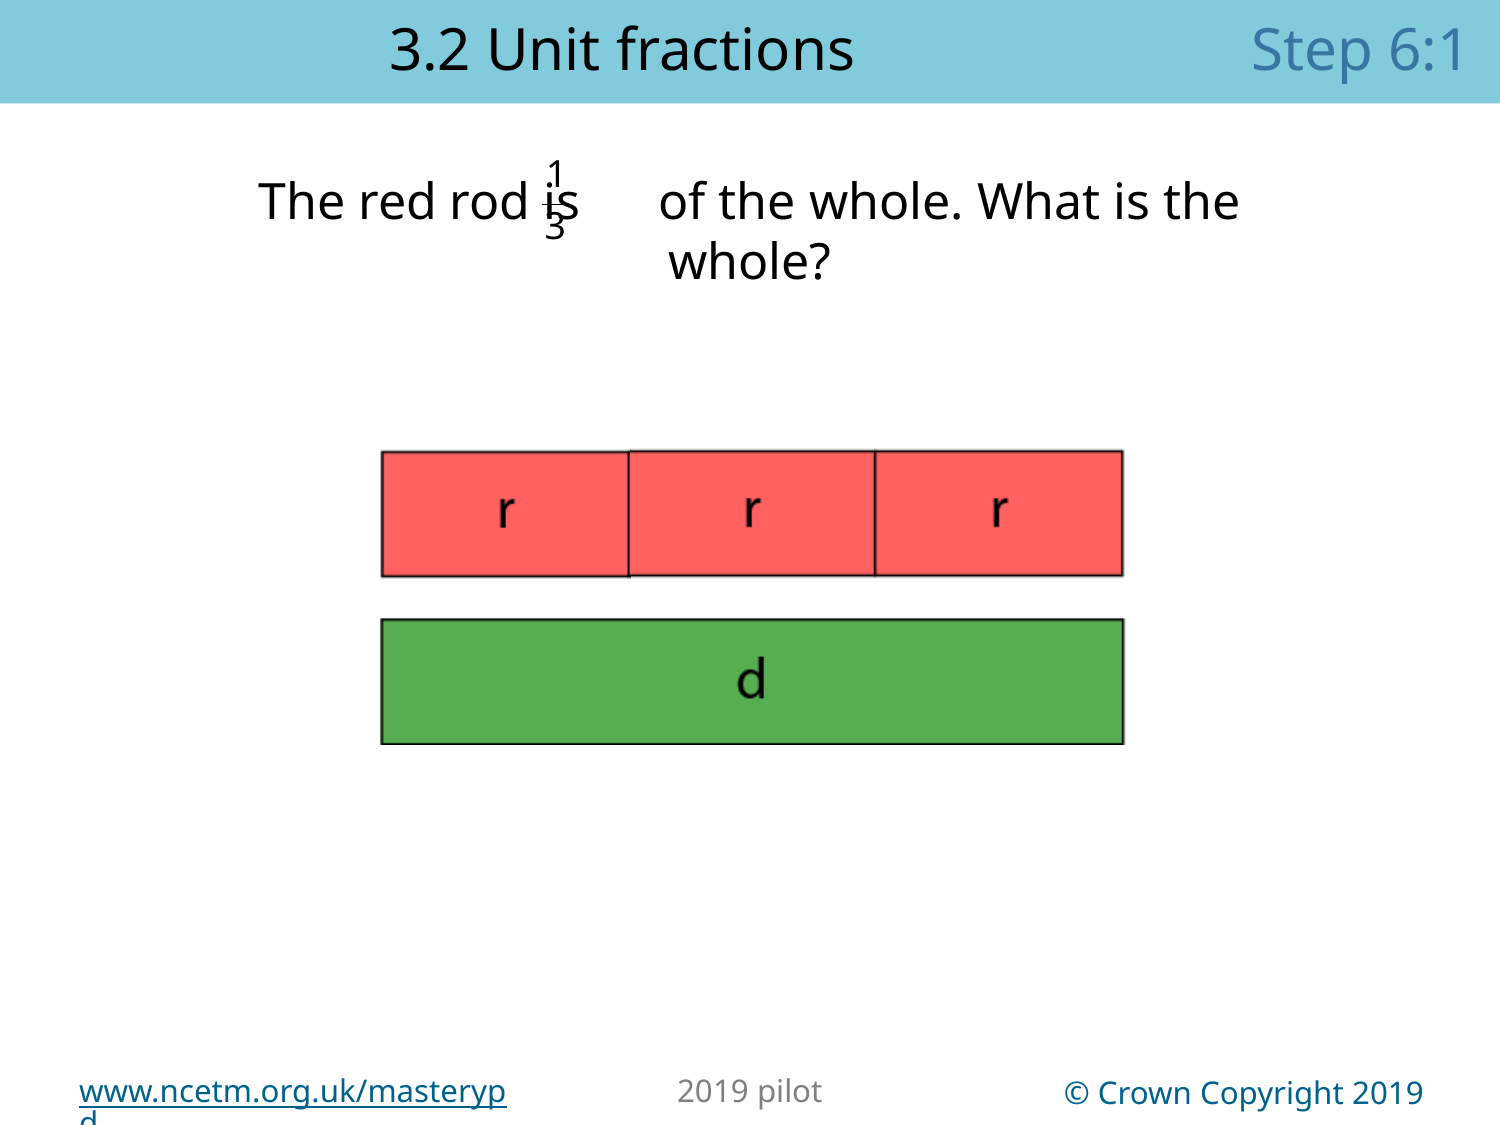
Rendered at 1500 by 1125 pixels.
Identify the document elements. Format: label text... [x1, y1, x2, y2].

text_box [538, 153, 572, 246]
picture [101, 426, 1169, 599]
list 3.2 Unit fractions Step 6:1 [0, 0, 1500, 104]
picture [371, 601, 1146, 769]
text_box The red rod is of the whole. What is the whole? [192, 162, 1308, 298]
